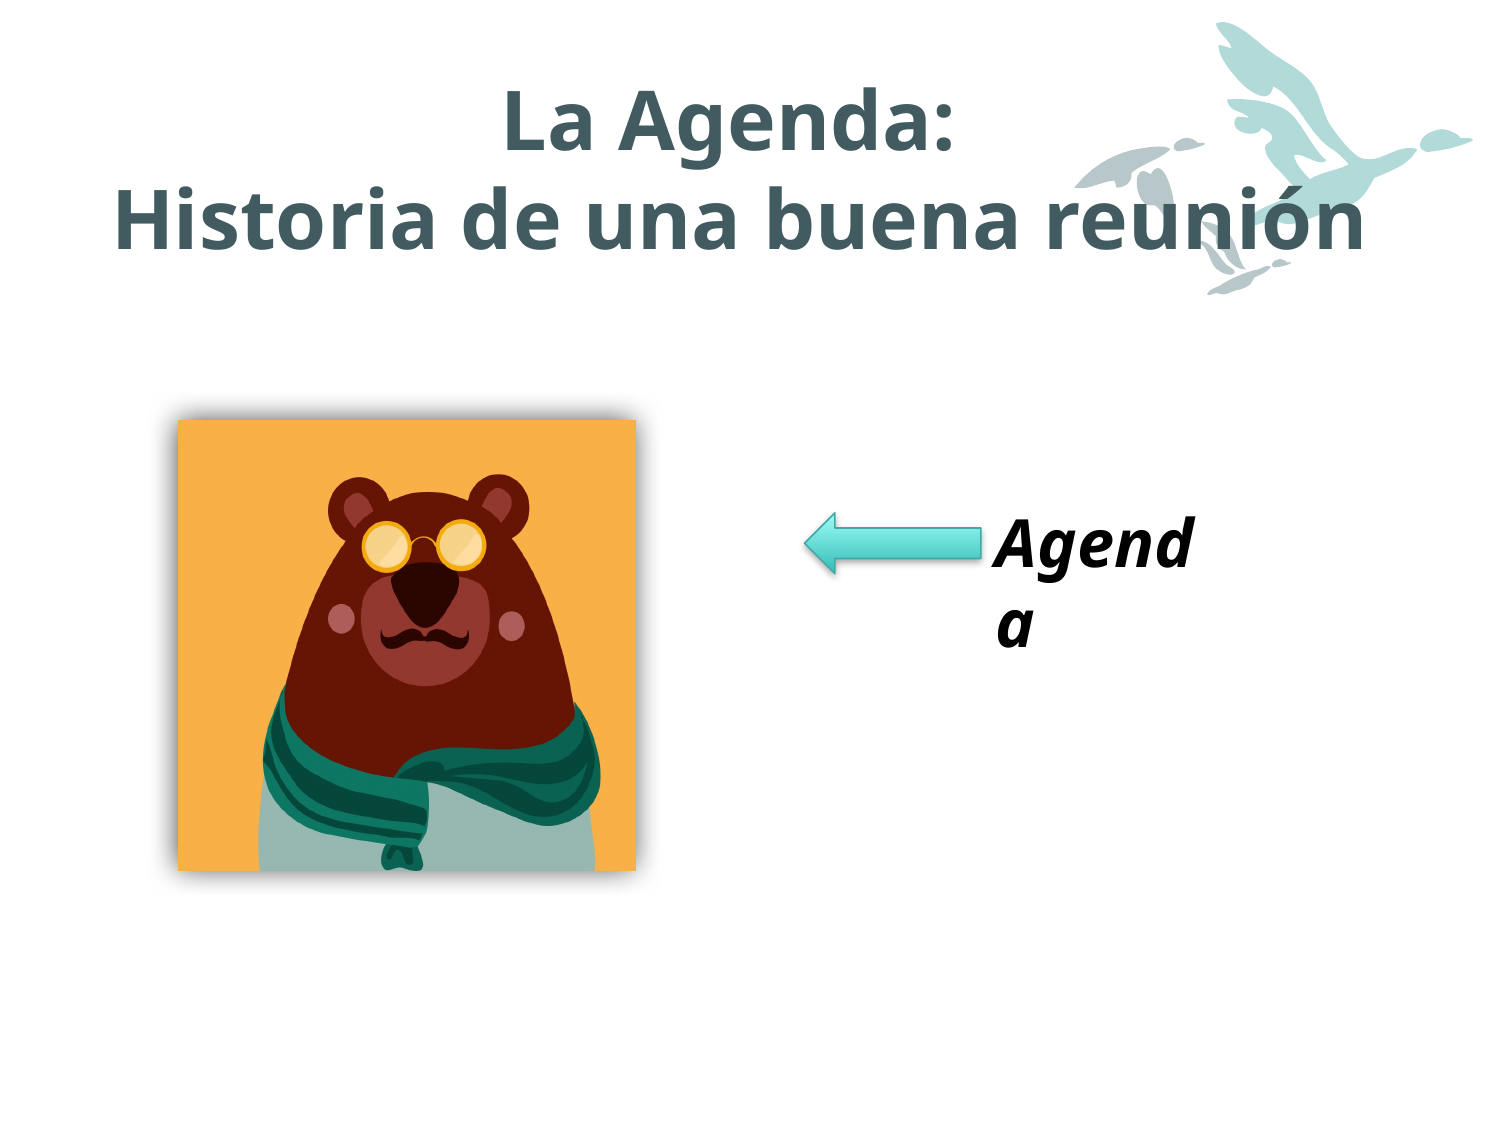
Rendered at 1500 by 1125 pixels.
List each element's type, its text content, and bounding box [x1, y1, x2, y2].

picture [177, 420, 636, 871]
text_box Agenda [980, 493, 1219, 590]
text_box [804, 512, 980, 574]
title La Agenda: Historia de una buena reunión [75, 90, 1425, 344]
